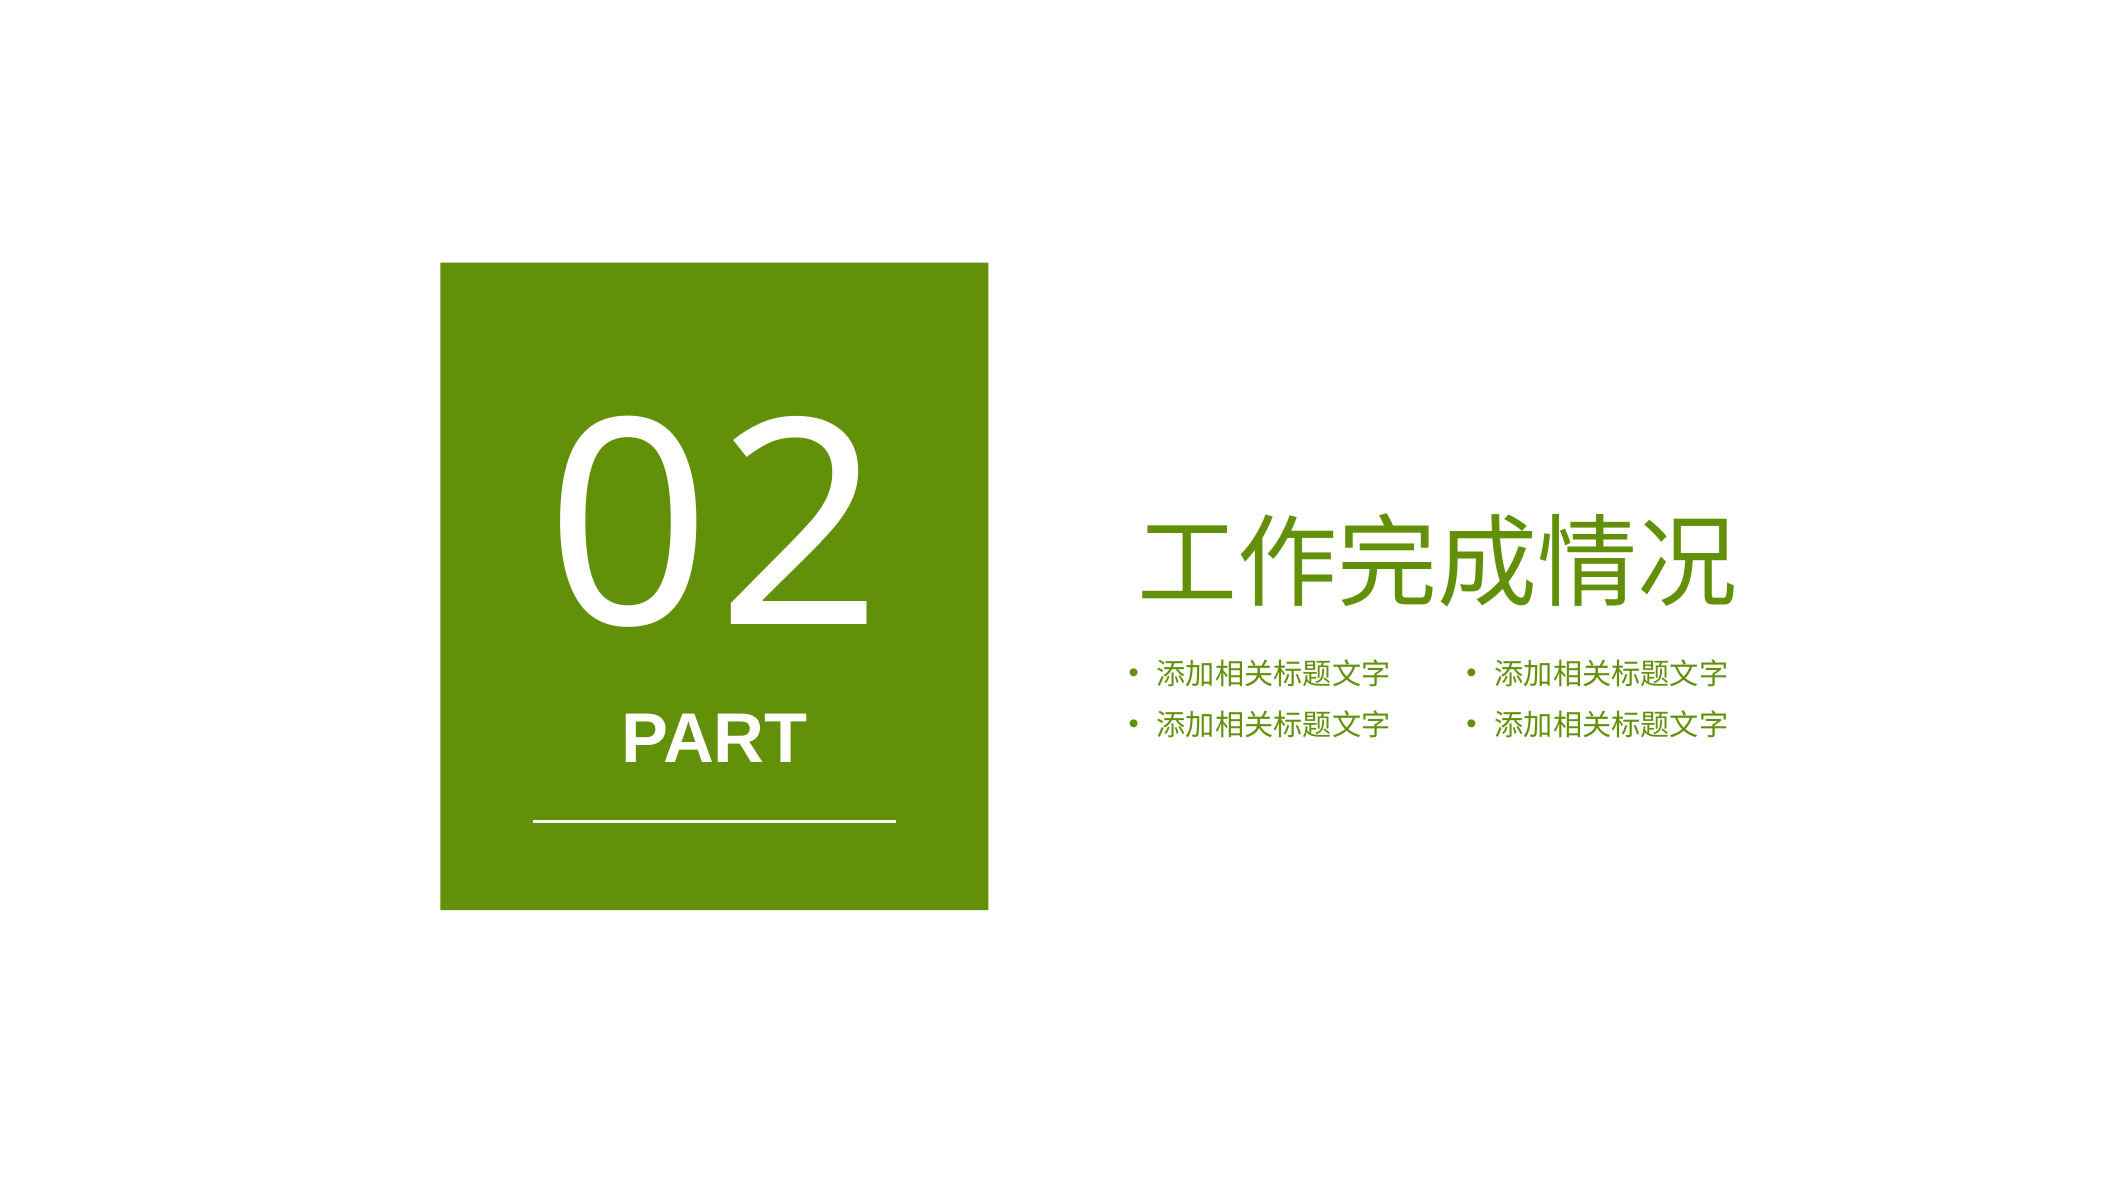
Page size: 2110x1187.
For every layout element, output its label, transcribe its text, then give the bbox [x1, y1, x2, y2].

text_box 添加相关标题文字 [1466, 705, 1768, 741]
text_box 02 [503, 330, 925, 690]
text_box [439, 261, 989, 911]
text_box 工作完成情况 [1137, 498, 1847, 619]
text_box 添加相关标题文字 [1466, 654, 1768, 690]
text_box PART [513, 692, 916, 777]
text_box 添加相关标题文字 [1128, 654, 1430, 690]
text_box 添加相关标题文字 [1128, 705, 1430, 741]
